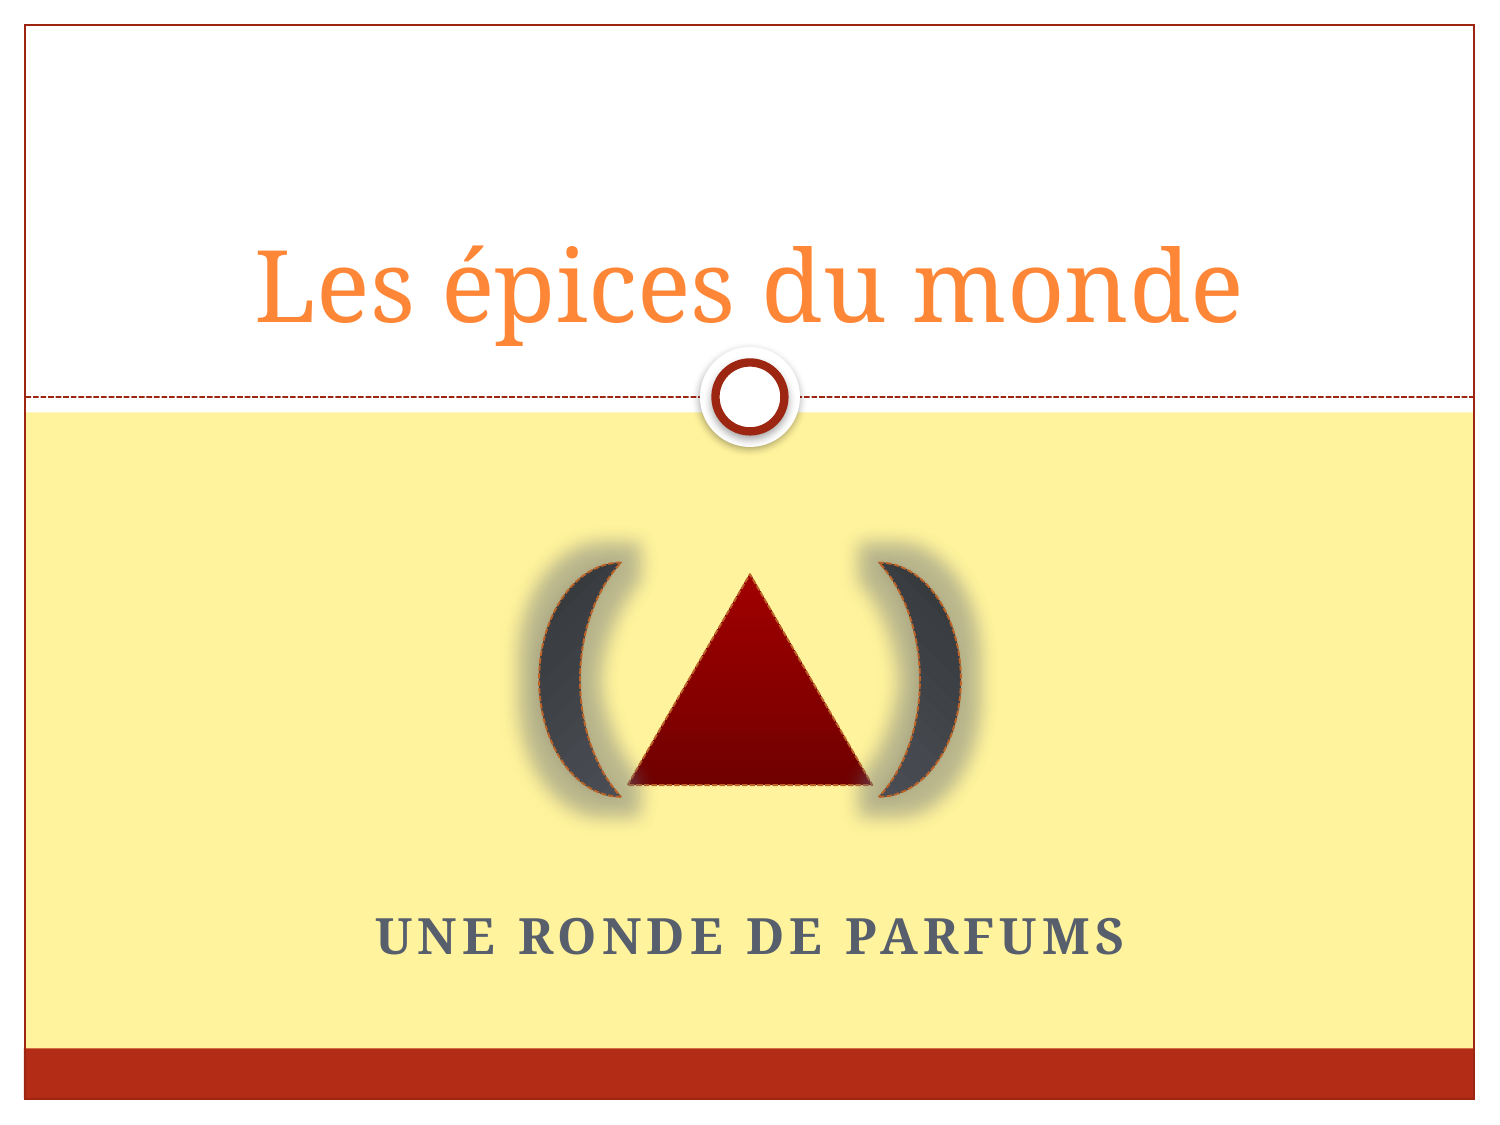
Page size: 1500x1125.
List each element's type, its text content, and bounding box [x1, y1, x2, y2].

subtitle Une ronde de parfums [225, 867, 1275, 1026]
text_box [538, 562, 962, 798]
title Les épices du monde [112, 62, 1388, 350]
